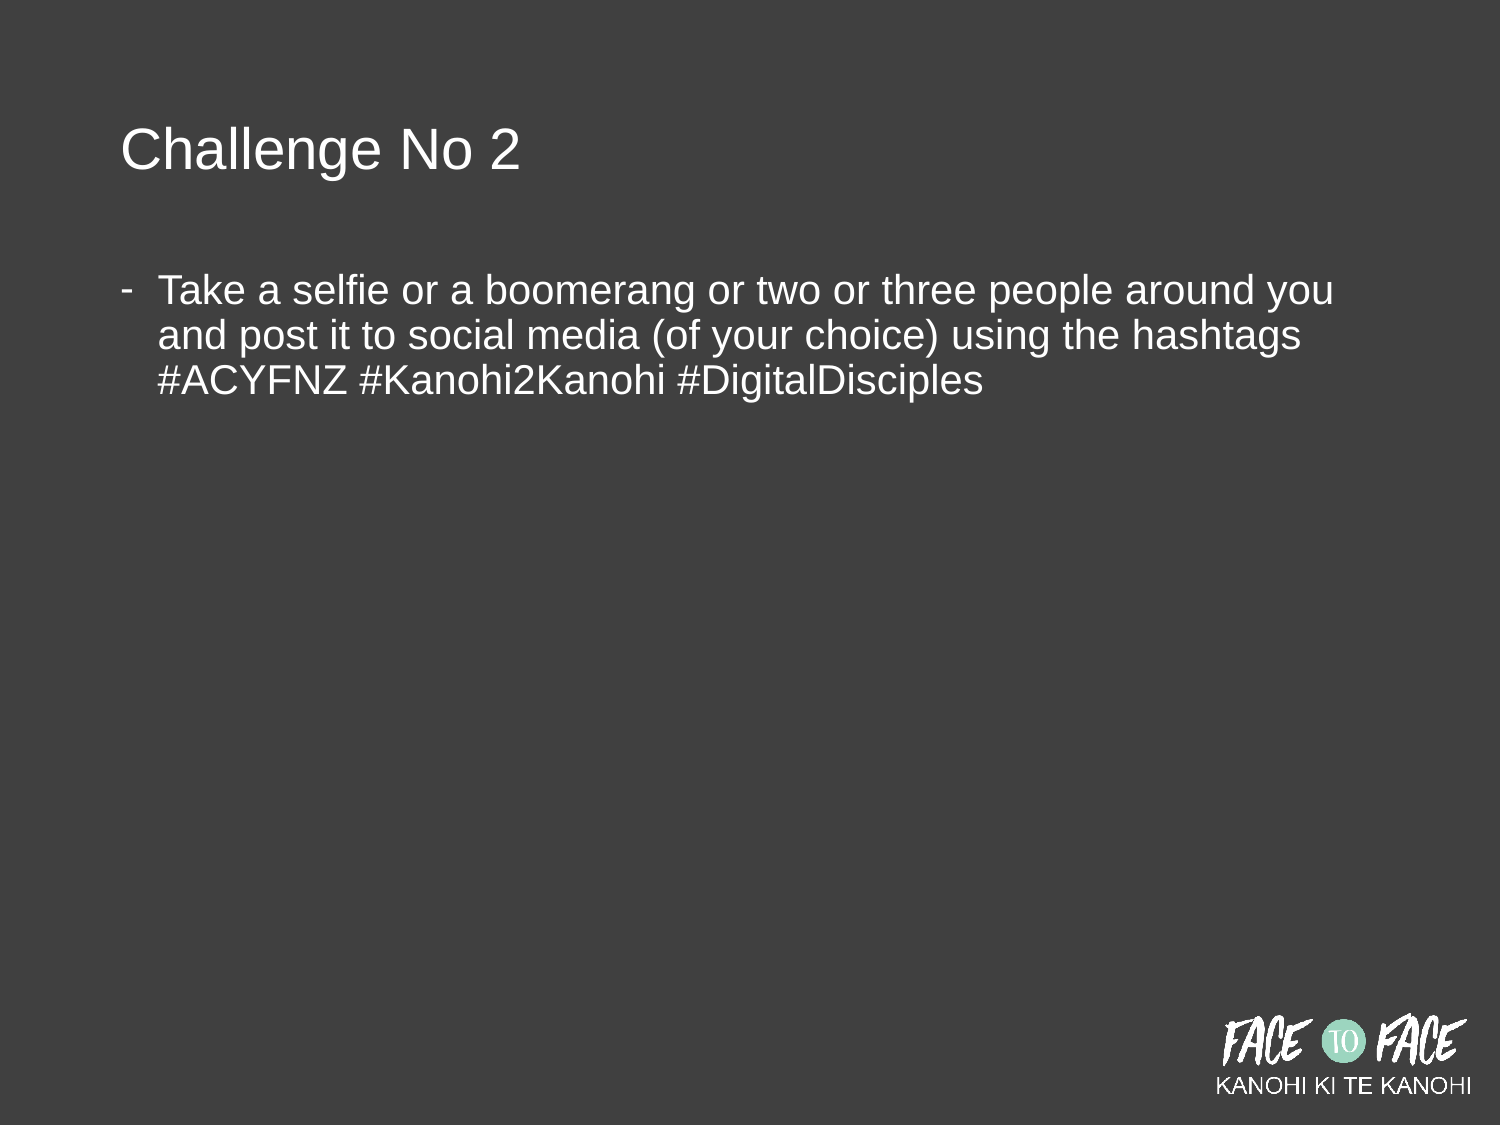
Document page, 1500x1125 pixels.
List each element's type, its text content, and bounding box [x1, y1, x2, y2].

picture [1215, 1013, 1472, 1101]
list Challenge No 2 Take a selfie or a boomerang or two or three people around you and post it to social media (of your choice) using the hashtags #ACYFNZ #Kanohi2Kanohi #DigitalDisciples [105, 111, 1399, 826]
